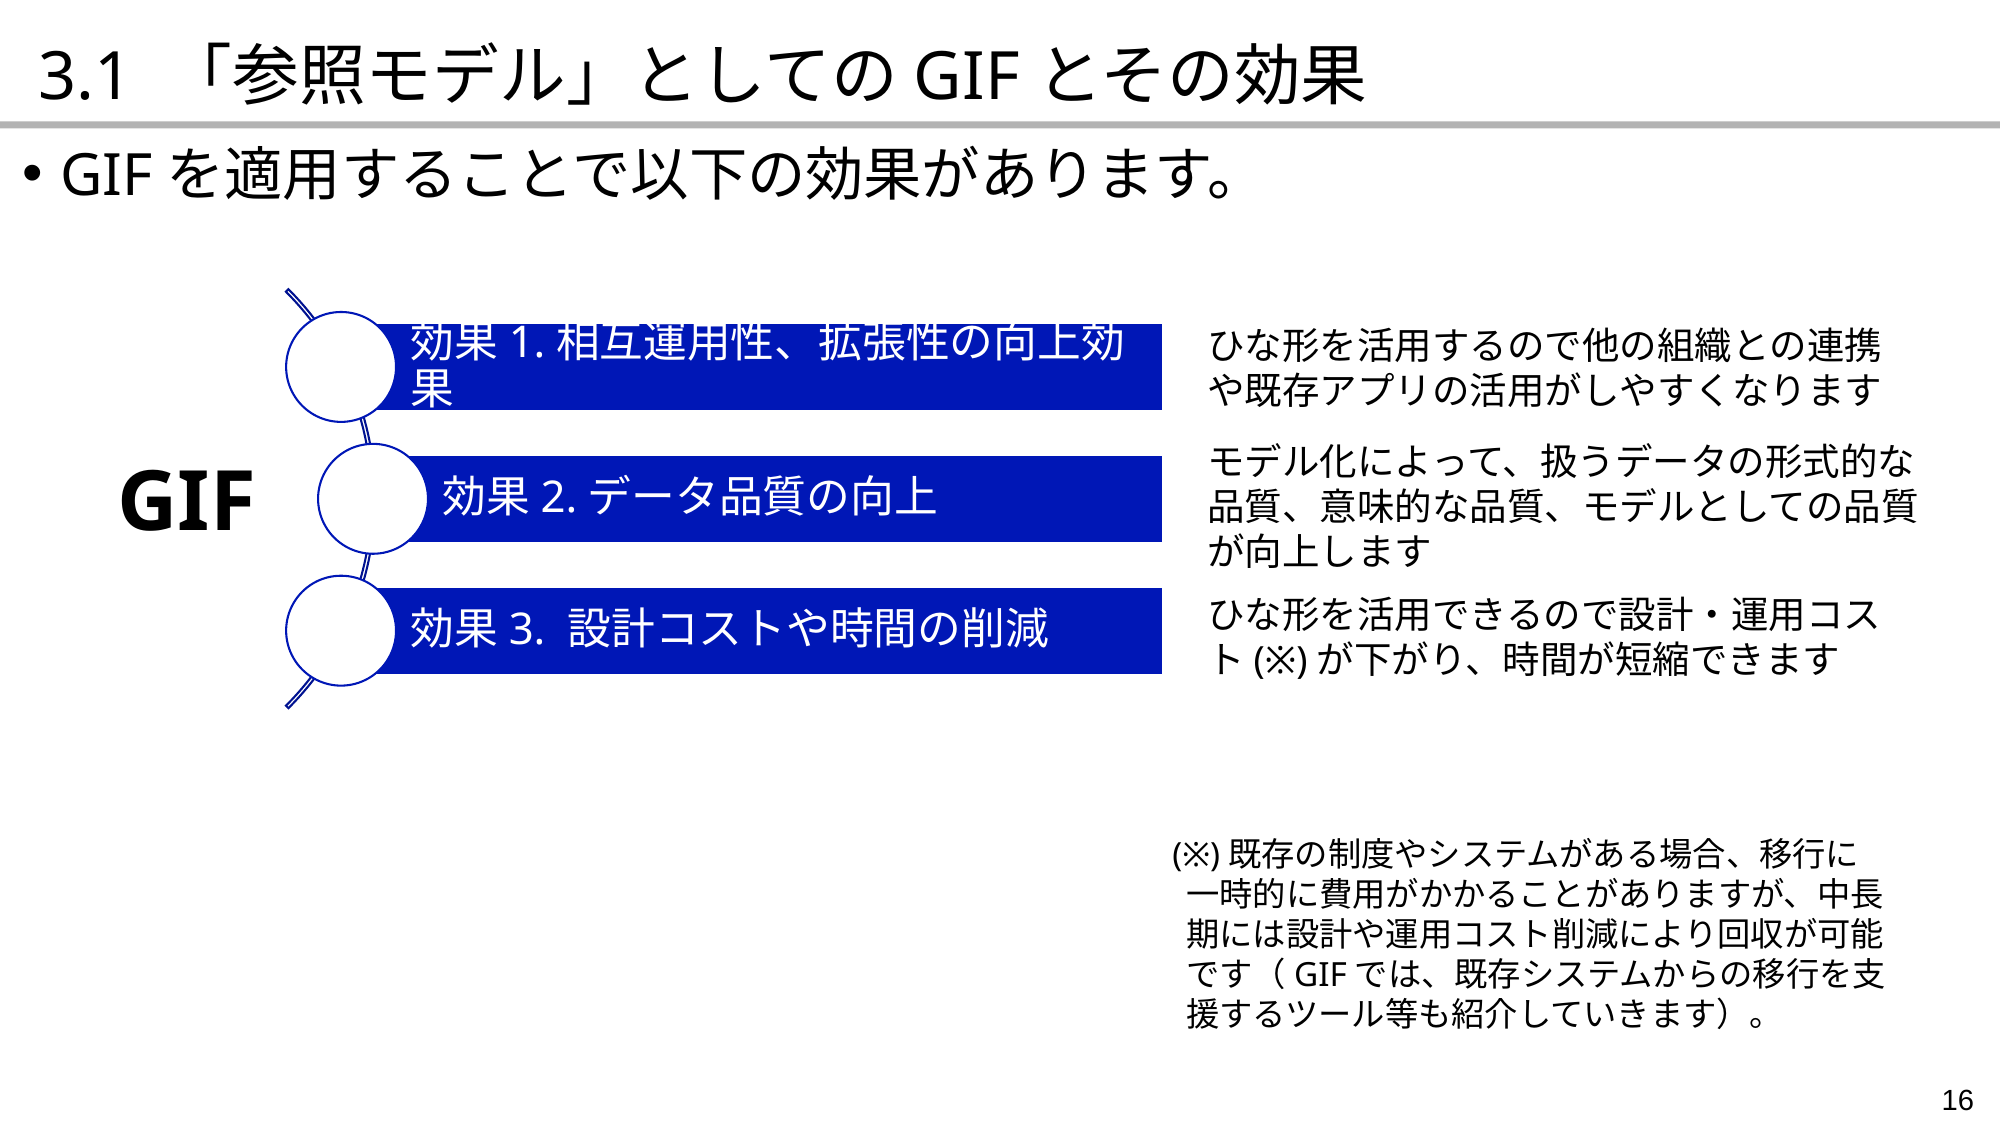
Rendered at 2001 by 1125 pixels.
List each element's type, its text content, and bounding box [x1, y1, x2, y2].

slide_number 16 [1881, 1073, 1989, 1124]
text_box 3.1 「参照モデル」としてのGIFとその効果 [23, 34, 1910, 121]
text_box GIF [102, 439, 279, 555]
text_box ひな形を活用できるので設計・運用コスト(※)が下がり、時間が短縮できます [1192, 583, 1906, 689]
text_box GIFを適用することで以下の効果があります。 [7, 137, 1981, 361]
text_box ひな形を活用するので他の組織との連携や既存アプリの活用がしやすくなります [1192, 314, 1906, 420]
text_box モデル化によって、扱うデータの形式的な品質、意味的な品質、モデルとしての品質が向上します [1192, 430, 1942, 581]
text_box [279, 278, 1169, 719]
text_box (※)既存の制度やシステムがある場合、移行に一時的に費用がかかることがありますが、中長期には設計や運用コスト削減により回収が可能です（GIFでは、既存システムからの移行を支援するツール等も紹介していきます）。 [1157, 826, 1908, 1041]
